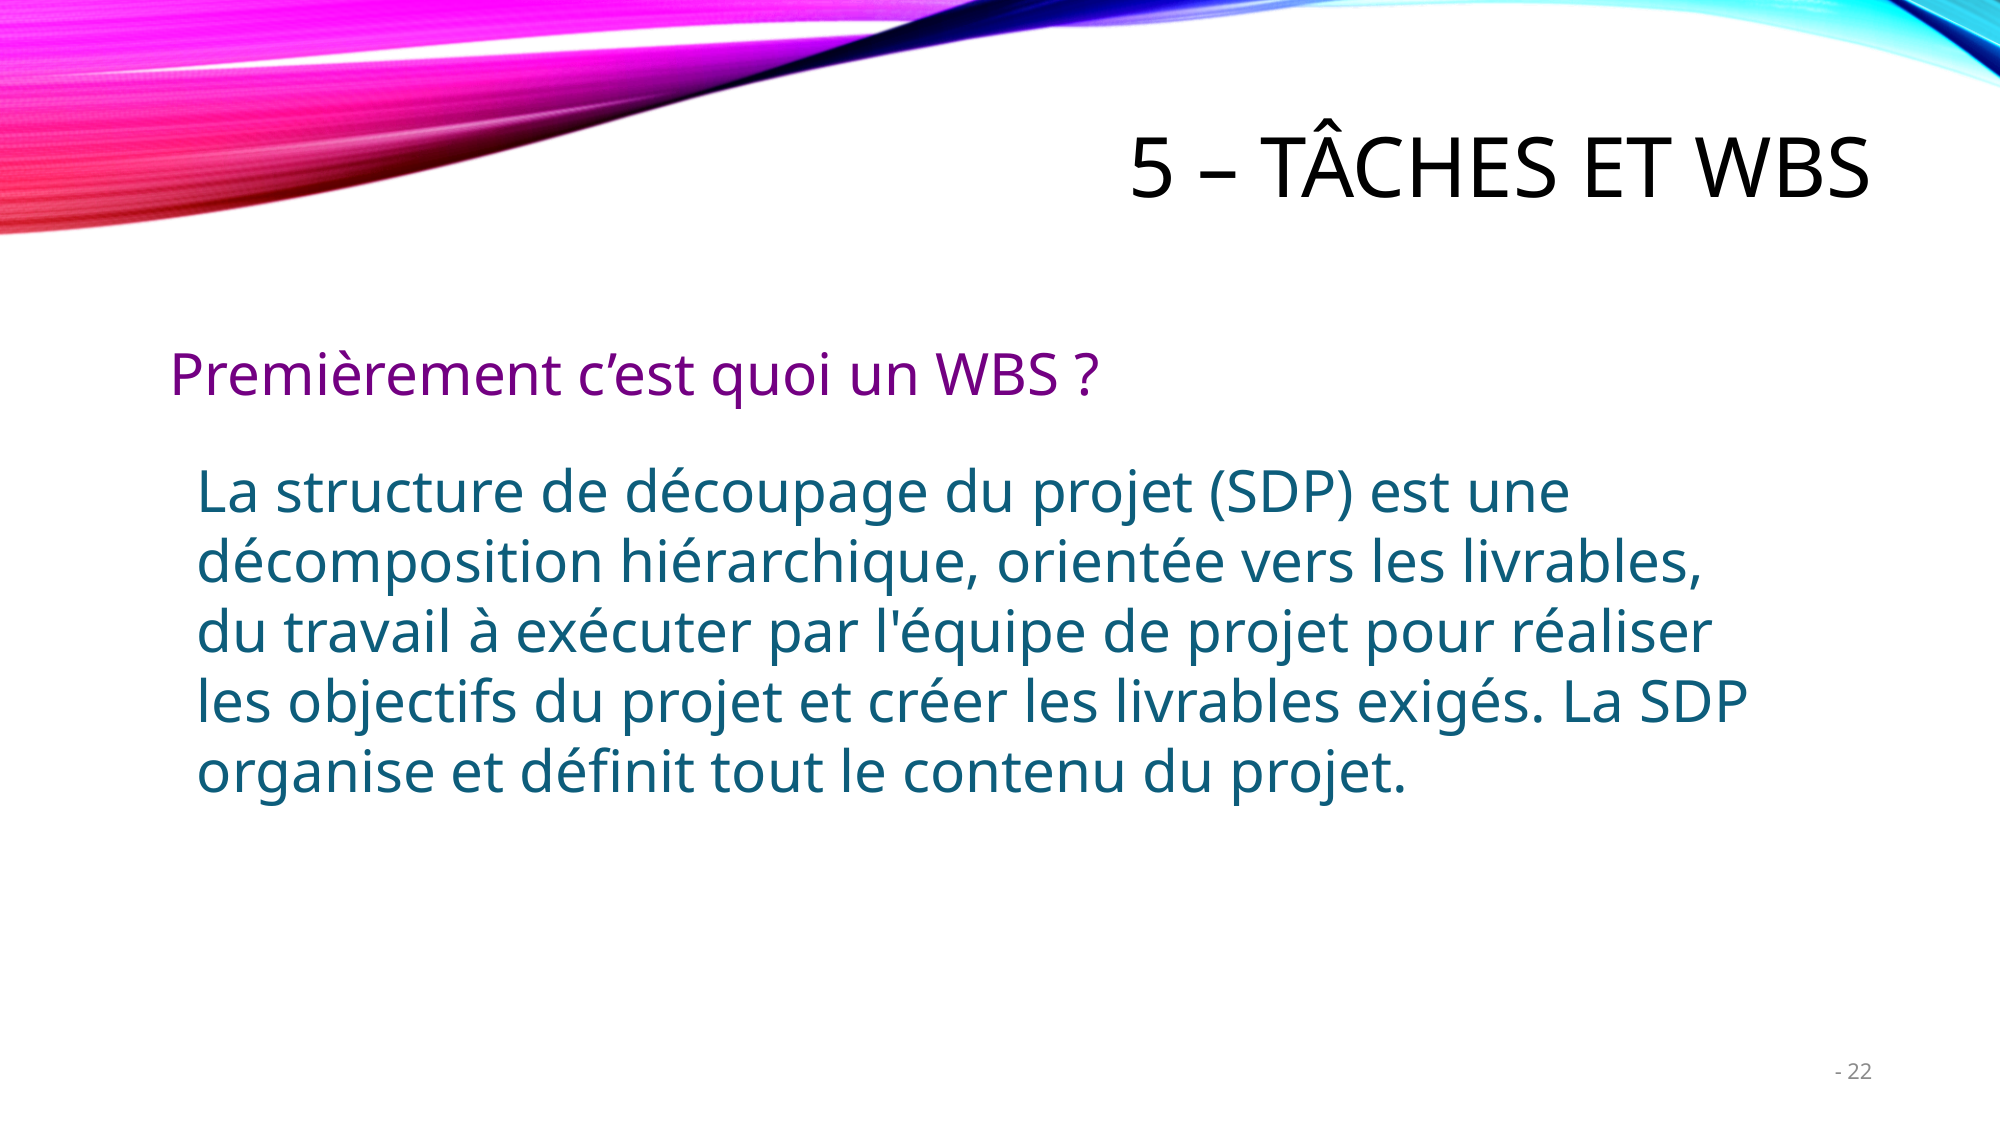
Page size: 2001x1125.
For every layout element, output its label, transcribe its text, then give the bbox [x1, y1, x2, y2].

picture [1890, 0, 2000, 75]
slide_number 22 [1808, 1042, 1888, 1103]
picture [0, 0, 2000, 237]
picture [1910, 0, 2000, 45]
text_box Premièrement c’est quoi un WBS ? [154, 259, 1829, 415]
text_box La structure de découpage du projet (SDP) est une décomposition hiérarchique, orientée vers les livrables, du travail à exécuter par l'équipe de projet pour réaliser les objectifs du projet et créer les livrables exigés. La SDP organise et définit tout le contenu du projet. [182, 446, 1802, 812]
title 5 – Tâches et WBS [474, 64, 1888, 277]
